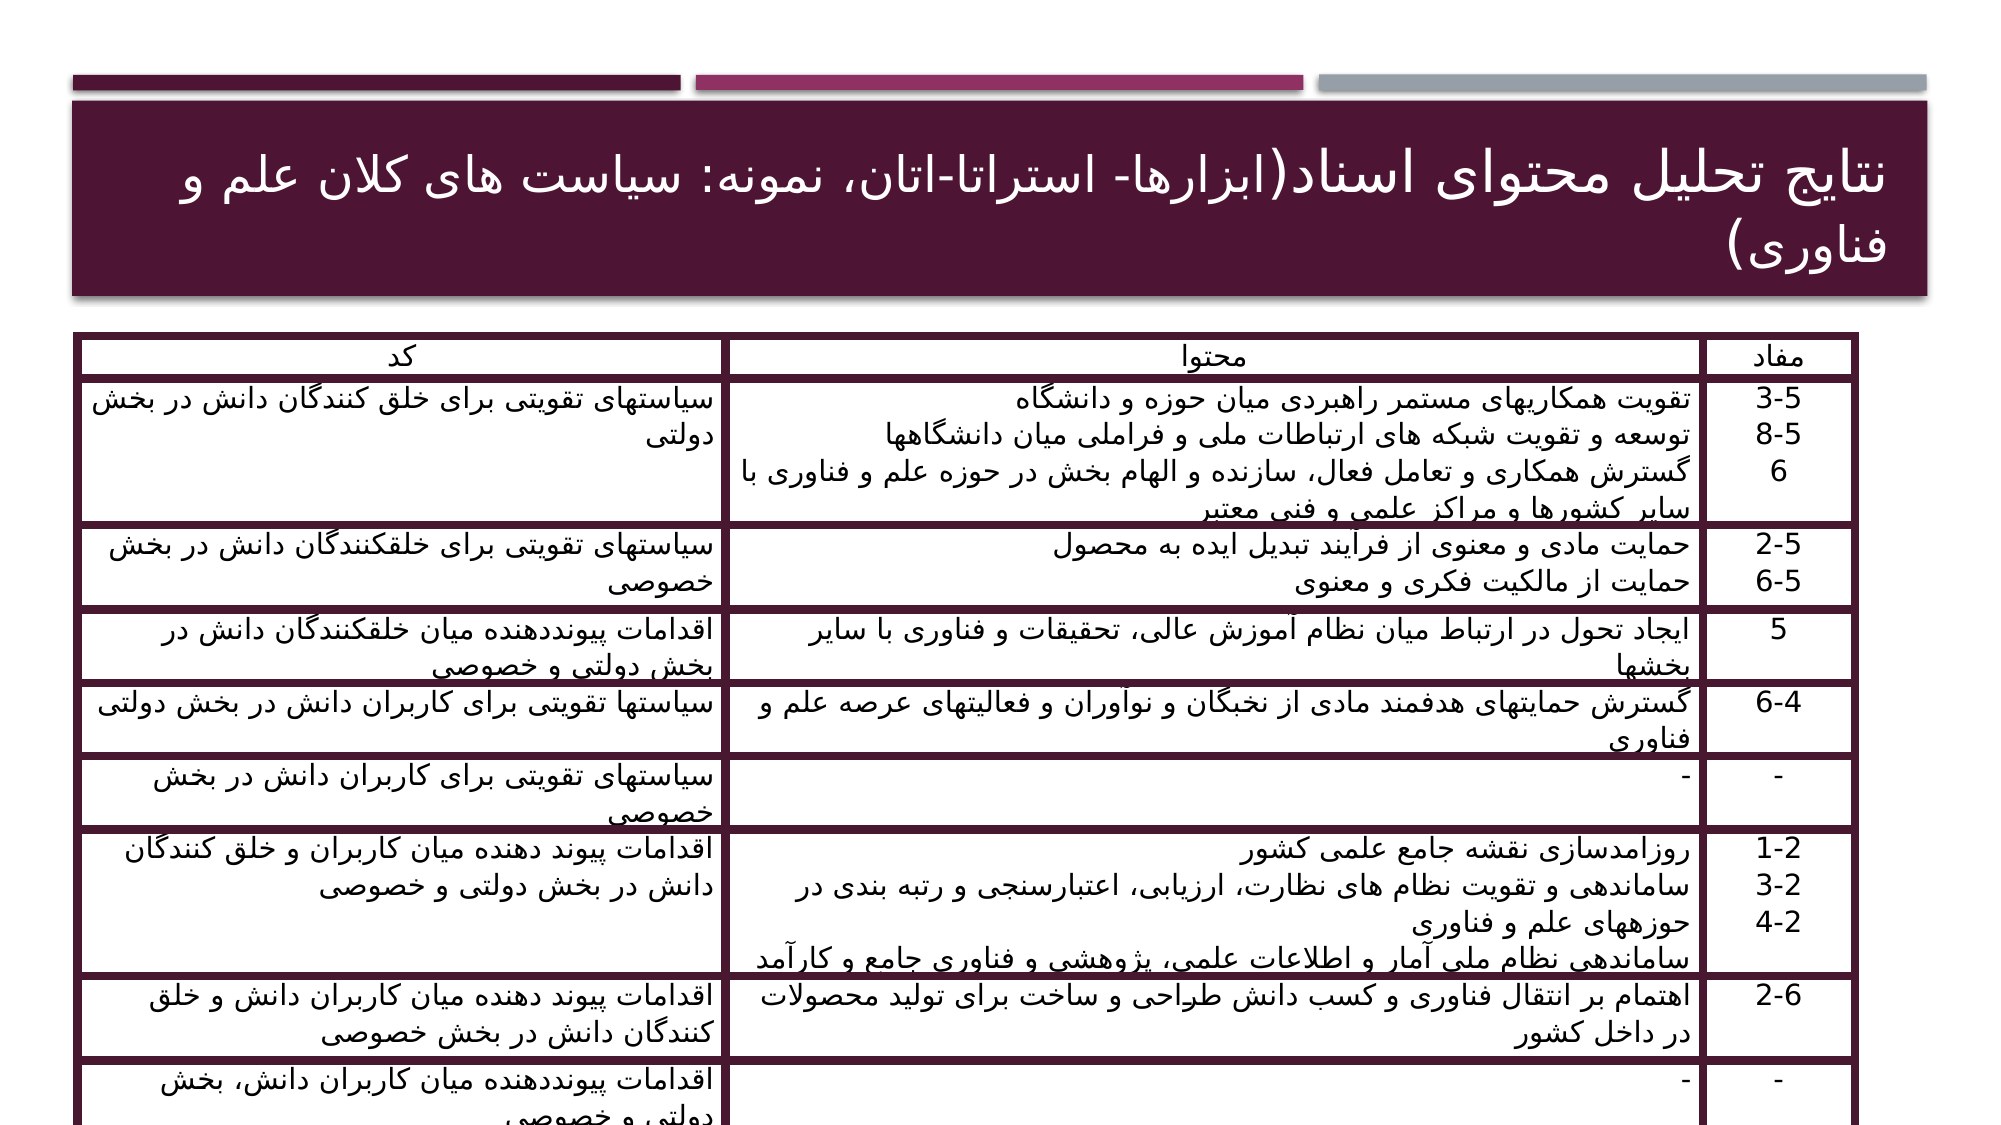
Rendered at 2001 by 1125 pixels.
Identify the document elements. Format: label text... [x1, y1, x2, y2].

table_cell 5 [1707, 614, 1851, 679]
table_header مفاد [1707, 340, 1851, 374]
table_header کد [82, 340, 721, 374]
table_cell - [730, 1065, 1699, 1125]
table_cell تقویت همکاری­های مستمر راهبردی میان حوزه و دانشگاه توسعه و تقویت شبکه های ارتباطات ملی و فراملی میان دانشگاه­ها گسترش همکاری و تعامل فعال، سازنده و الهام بخش در حوزه علم و فناوری با سایر کشورها و مراکز علمی و فنی معتبر [730, 383, 1699, 521]
table_cell اهتمام بر انتقال فناوری و کسب دانش طراحی و ساخت برای تولید محصولات در داخل کشور [730, 980, 1699, 1056]
table_cell اقدامات پیوند دهنده میان کاربران دانش و خلق کنندگان دانش در بخش خصوصی [82, 980, 721, 1056]
table_cell 2-6 [1707, 980, 1851, 1056]
table_cell سیاست­ها تقویتی برای کاربران دانش در بخش دولتی [82, 687, 721, 752]
table_cell 6-4 [1707, 687, 1851, 752]
table_cell 1-2 3-2 4-2 [1707, 834, 1851, 972]
table_cell روزآمدسازی نقشه جامع علمی کشور ساماندهی و تقویت نظام های نظارت، ارزیابی، اعتبارسنجی و رتبه بندی در حوزههای علم و فناوری ساماندهی نظام ملی آمار و اطلاعات علمی، پژوهشی و فناوری جامع و کارآمد [730, 834, 1699, 972]
table_cell اقدامات پیونددهنده میان خلق­کنندگان دانش در بخش دولتی و خصوصی [82, 614, 721, 679]
table_cell ایجاد تحول در ارتباط میان نظام آموزش عالی، تحقیقات و فناوری با سایر بخشها [730, 614, 1699, 679]
table_cell سیاست­های تقویتی برای کاربران دانش در بخش خصوصی [82, 760, 721, 825]
table_cell - [730, 760, 1699, 825]
table_cell اقدامات پیونددهنده میان کاربران دانش، بخش دولتی و خصوصی [82, 1065, 721, 1125]
table_cell سیاست­های تقویتی برای خلق­کنندگان دانش در بخش خصوصی [82, 529, 721, 605]
table_cell 2-5 6-5 [1707, 529, 1851, 605]
table_cell حمایت مادی و معنوی از فرآیند تبدیل ایده به محصول حمایت از مالکیت فکری و معنوی [730, 529, 1699, 605]
table_cell 3-5 8-5 6 [1707, 383, 1851, 521]
table_cell اقدامات پیوند دهنده میان کاربران و خلق کنندگان دانش در بخش دولتی و خصوصی [82, 834, 721, 972]
title نتایج تحلیل محتوای اسناد(ابزارها- استراتا-اتان، نمونه: سیاست های کلان علم و فناوری) [95, 115, 1905, 282]
table_cell - [1707, 1065, 1851, 1125]
table_cell گسترش حمایتهای هدفمند مادی از نخبگان و نوآوران و فعالیت­های عرصه علم و فناوری [730, 687, 1699, 752]
table_cell - [1707, 760, 1851, 825]
table_cell سیاست­های تقویتی برای خلق کنندگان دانش در بخش دولتی [82, 383, 721, 521]
table_header محتوا [730, 340, 1699, 374]
